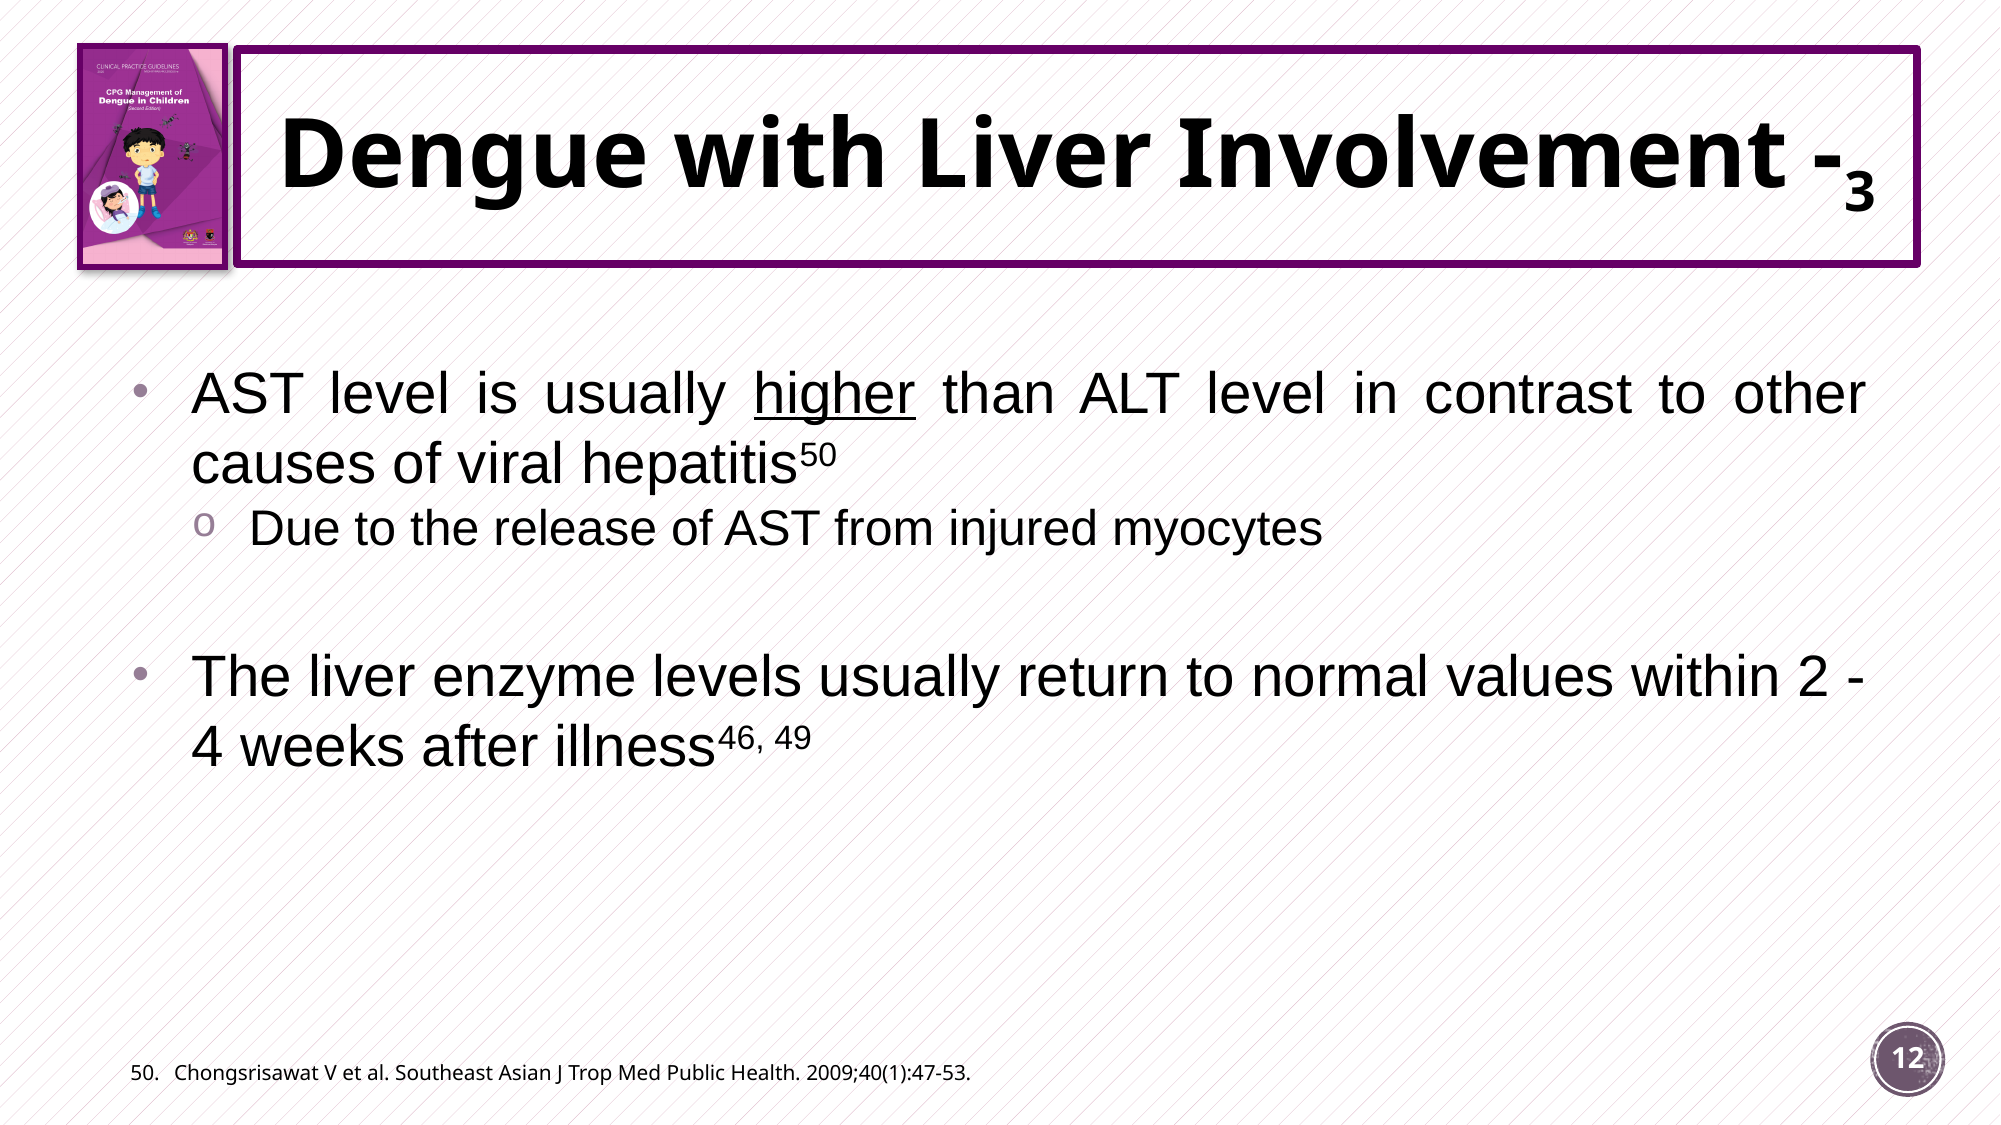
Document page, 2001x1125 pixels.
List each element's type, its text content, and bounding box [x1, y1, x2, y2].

picture [83, 49, 222, 264]
text_box Dengue with Liver Involvement -3 [237, 49, 1918, 264]
slide_number 12 [1855, 1028, 1961, 1089]
list AST level is usually higher than ALT level in contrast to other causes of viral hepatitis50 Due to the release of AST from injured myocytes The liver enzyme levels usually return to normal values within 2 - 4 weeks after illness46, 49 [116, 348, 1884, 1013]
text_box Chongsrisawat V et al. Southeast Asian J Trop Med Public Health. 2009;40(1):47-53. [115, 1051, 1862, 1092]
